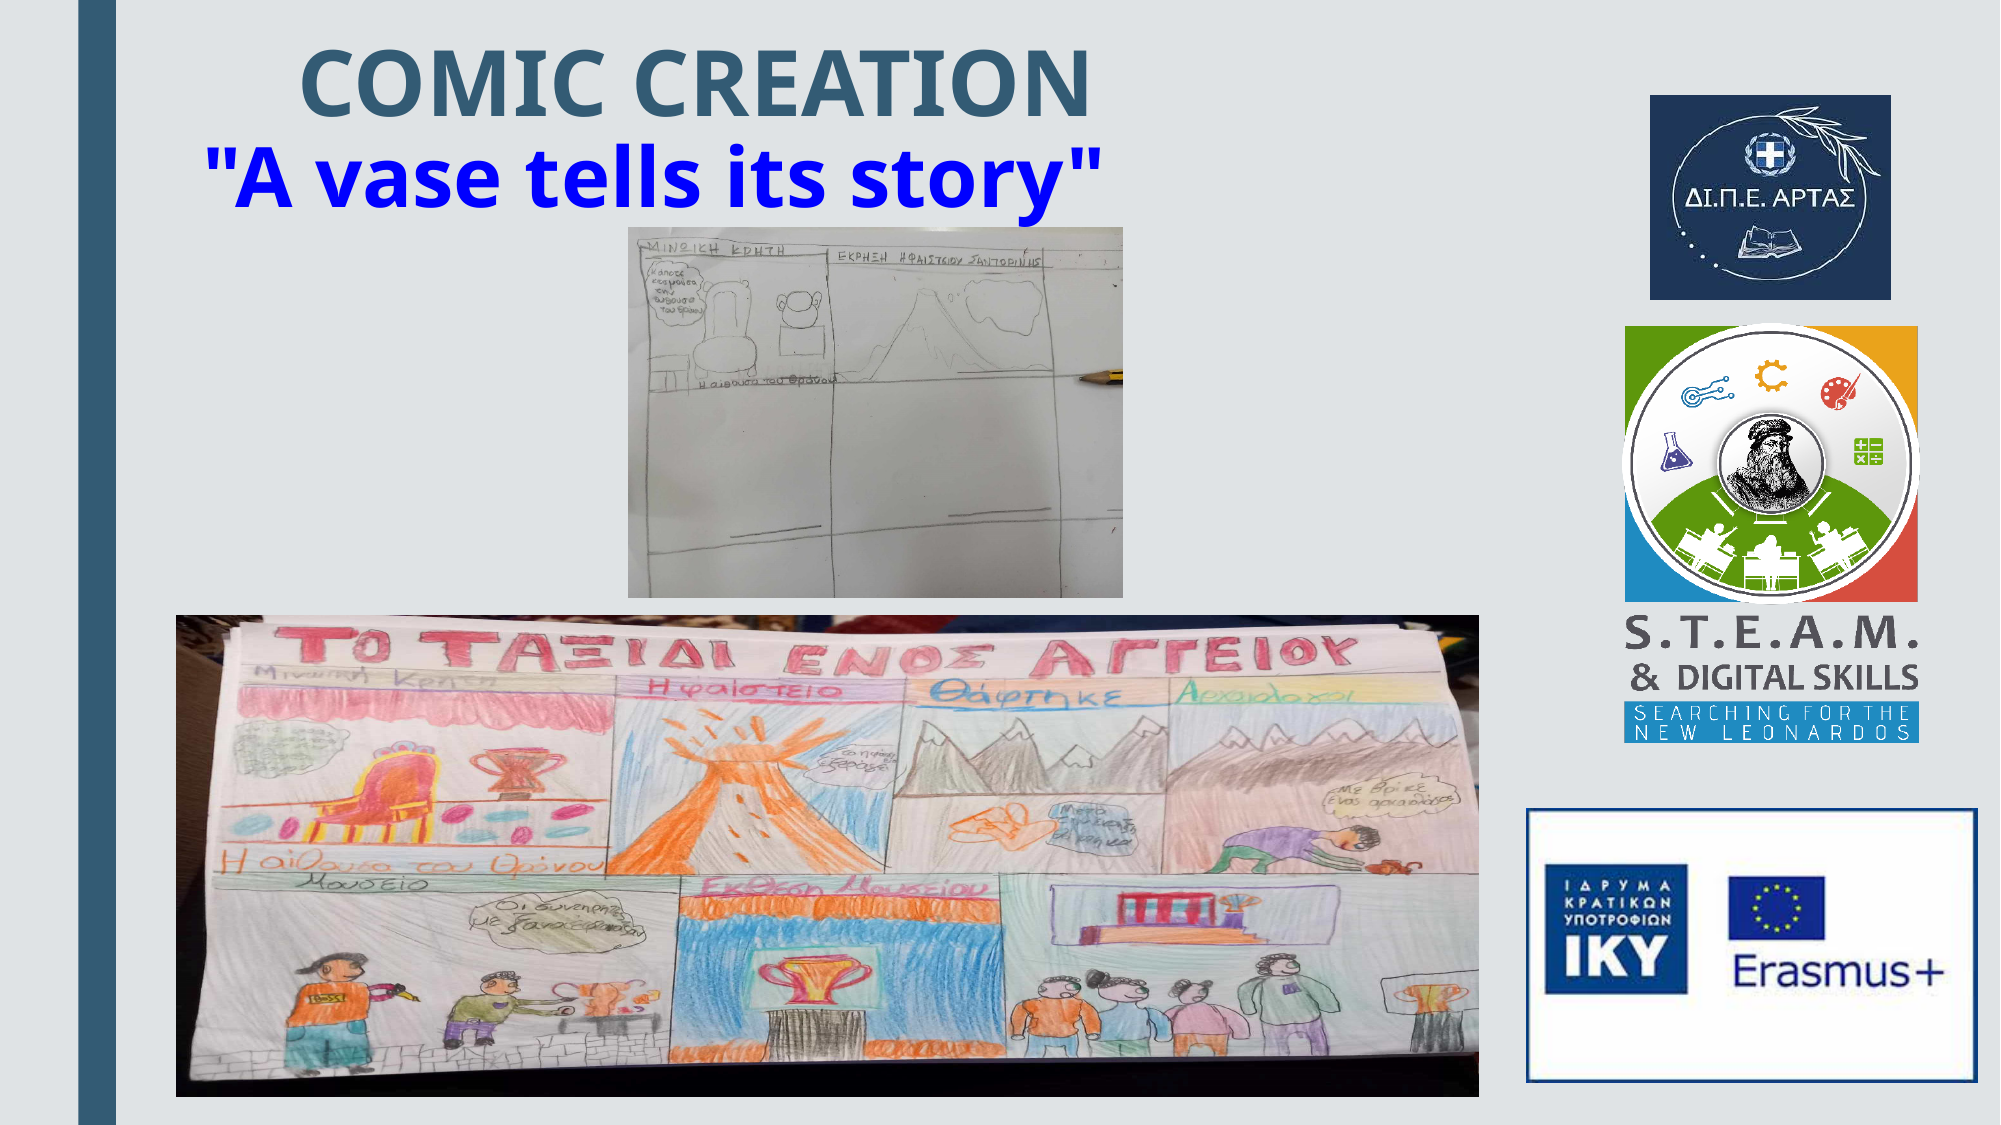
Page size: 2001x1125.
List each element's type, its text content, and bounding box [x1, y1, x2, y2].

text_box COMIC CREATION "A vase tells its story" [187, 30, 1752, 274]
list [1525, 808, 1978, 1083]
picture [176, 615, 1479, 1097]
picture [1622, 323, 1920, 743]
picture [1650, 95, 1891, 300]
picture [628, 227, 1123, 598]
